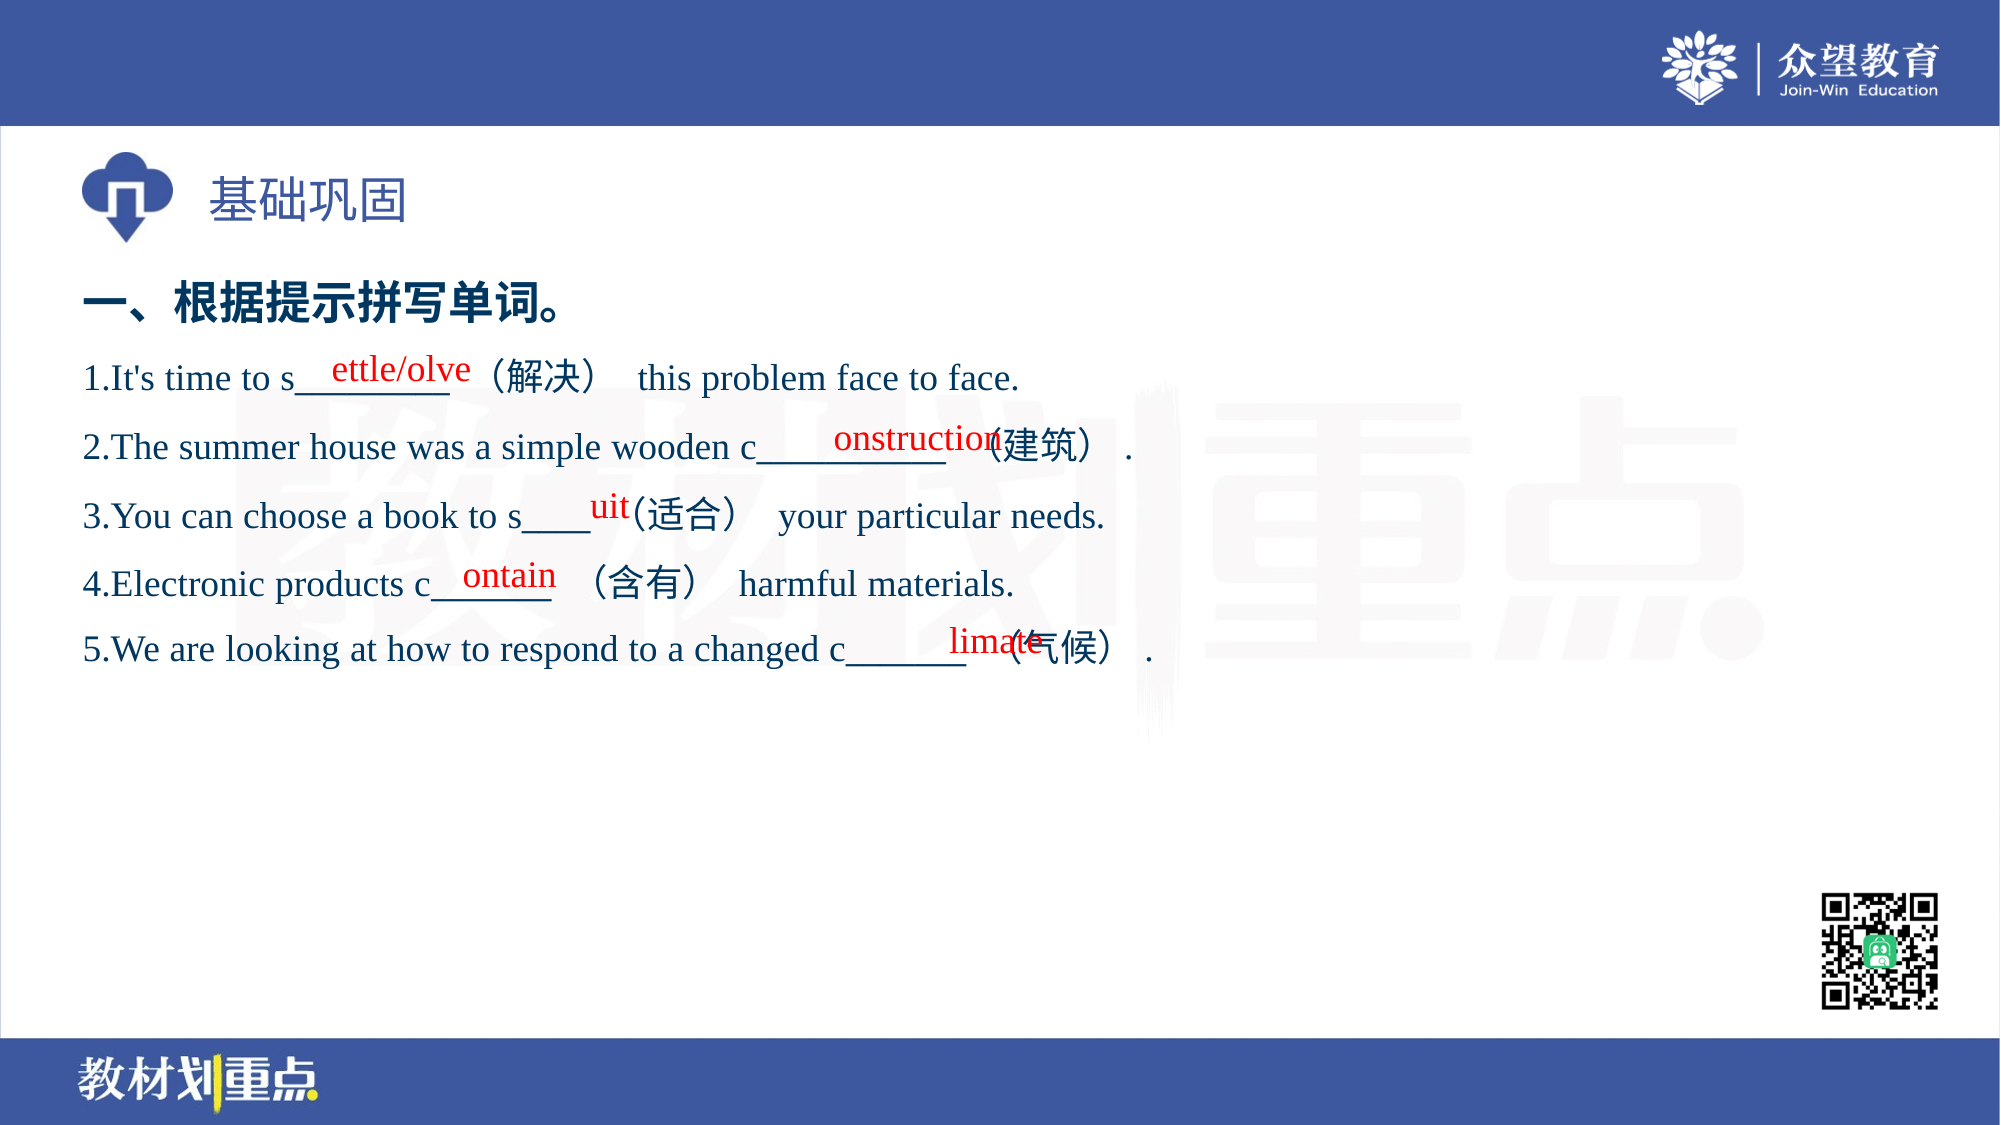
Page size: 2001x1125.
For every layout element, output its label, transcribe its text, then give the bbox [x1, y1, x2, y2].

text_box ettle/olve [318, 324, 486, 383]
text_box uit [576, 461, 644, 520]
text_box limate [935, 595, 1057, 655]
picture [0, 0, 2000, 1125]
text_box 一、根据提示拼写单词。 [82, 247, 1817, 329]
text_box ontain [449, 530, 571, 589]
text_box onstruction [819, 393, 1016, 452]
text_box 1.It's time to s_________ （解决） this problem face to face. 2.The summer house was a simple wooden c___________ （建筑）. 3.You can choose a book to s____ （适合） your particular needs. 4.Electronic products c_______ （含有） harmful materials. 5.We are looking at how to respond to a changed c_______ （气候）. [82, 329, 1817, 663]
